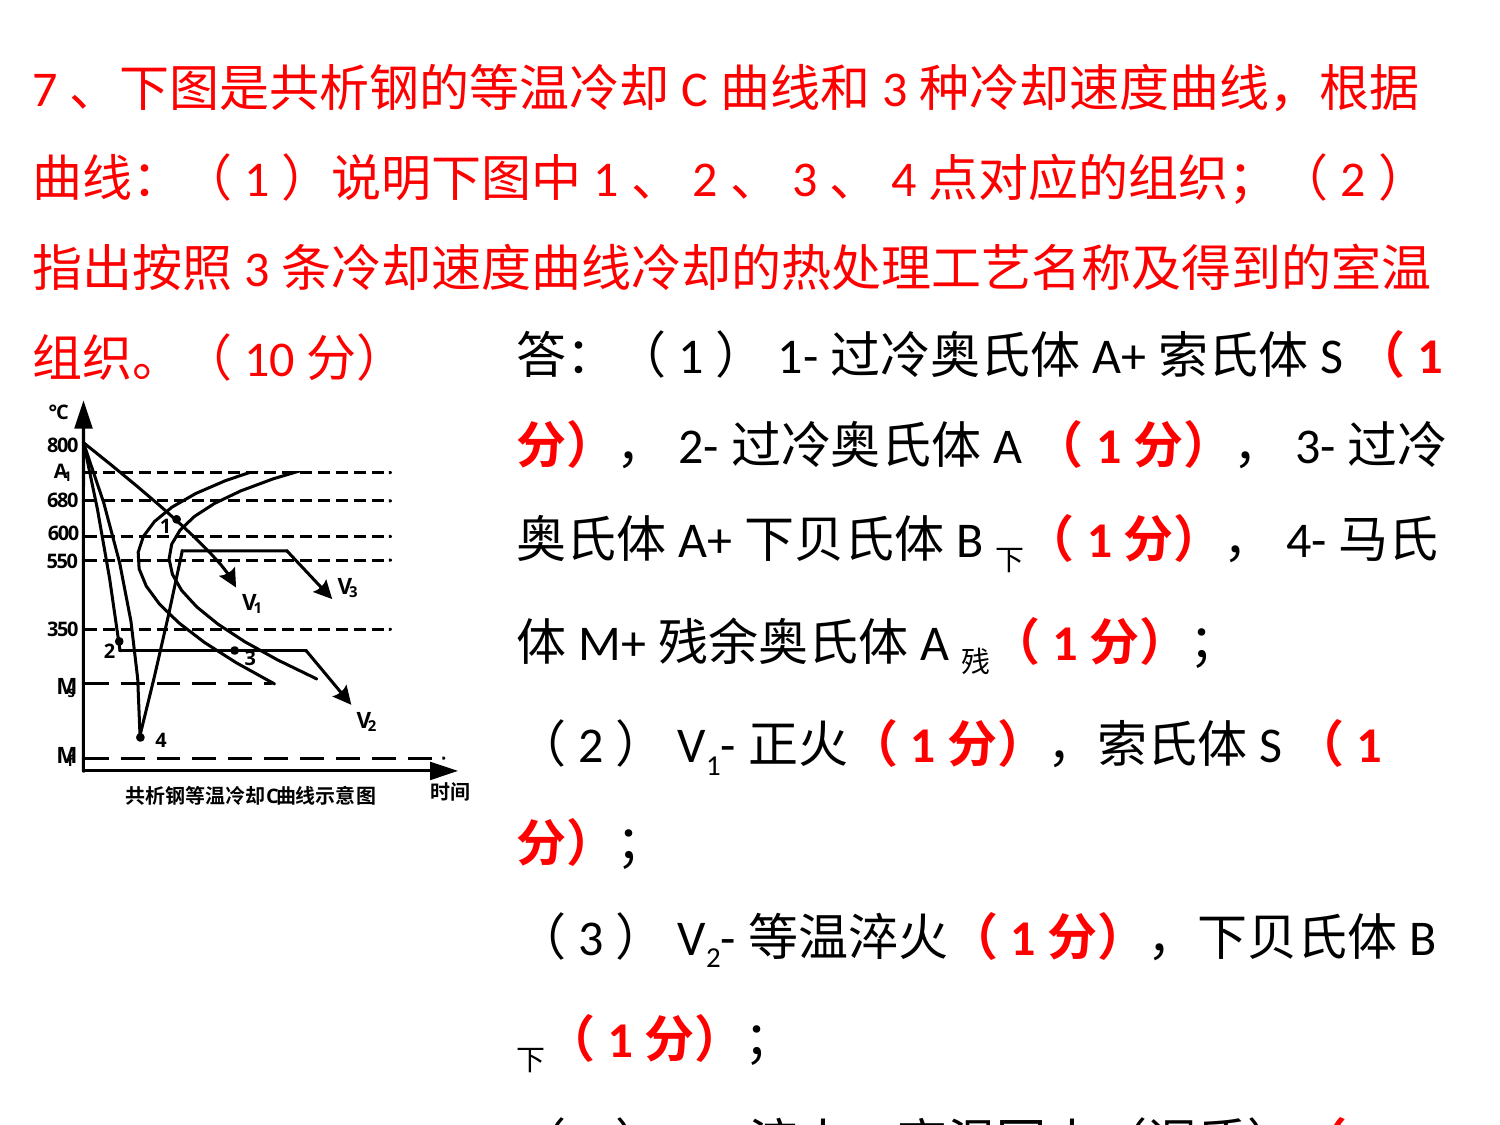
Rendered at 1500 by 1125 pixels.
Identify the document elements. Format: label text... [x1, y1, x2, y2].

text_box 7、下图是共析钢的等温冷却C曲线和3种冷却速度曲线，根据曲线：（1）说明下图中1、2、3、4点对应的组织；（2）指出按照3条冷却速度曲线冷却的热处理工艺名称及得到的室温组织。（10分） [17, 18, 1477, 439]
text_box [29, 373, 494, 813]
text_box 答：（1）1-过冷奥氏体A+索氏体S（1分），2-过冷奥氏体A（1分），3-过冷奥氏体A+下贝氏体B下（1分），4-马氏体M+残余奥氏体A残（1分）； （2）V1-正火（1分），索氏体S（1分）； （3）V2-等温淬火（1分），下贝氏体B下（1分）； （4）V3-淬火+高温回火（调质）（1分），回火索氏体S´（1分）。 [501, 286, 1477, 1125]
